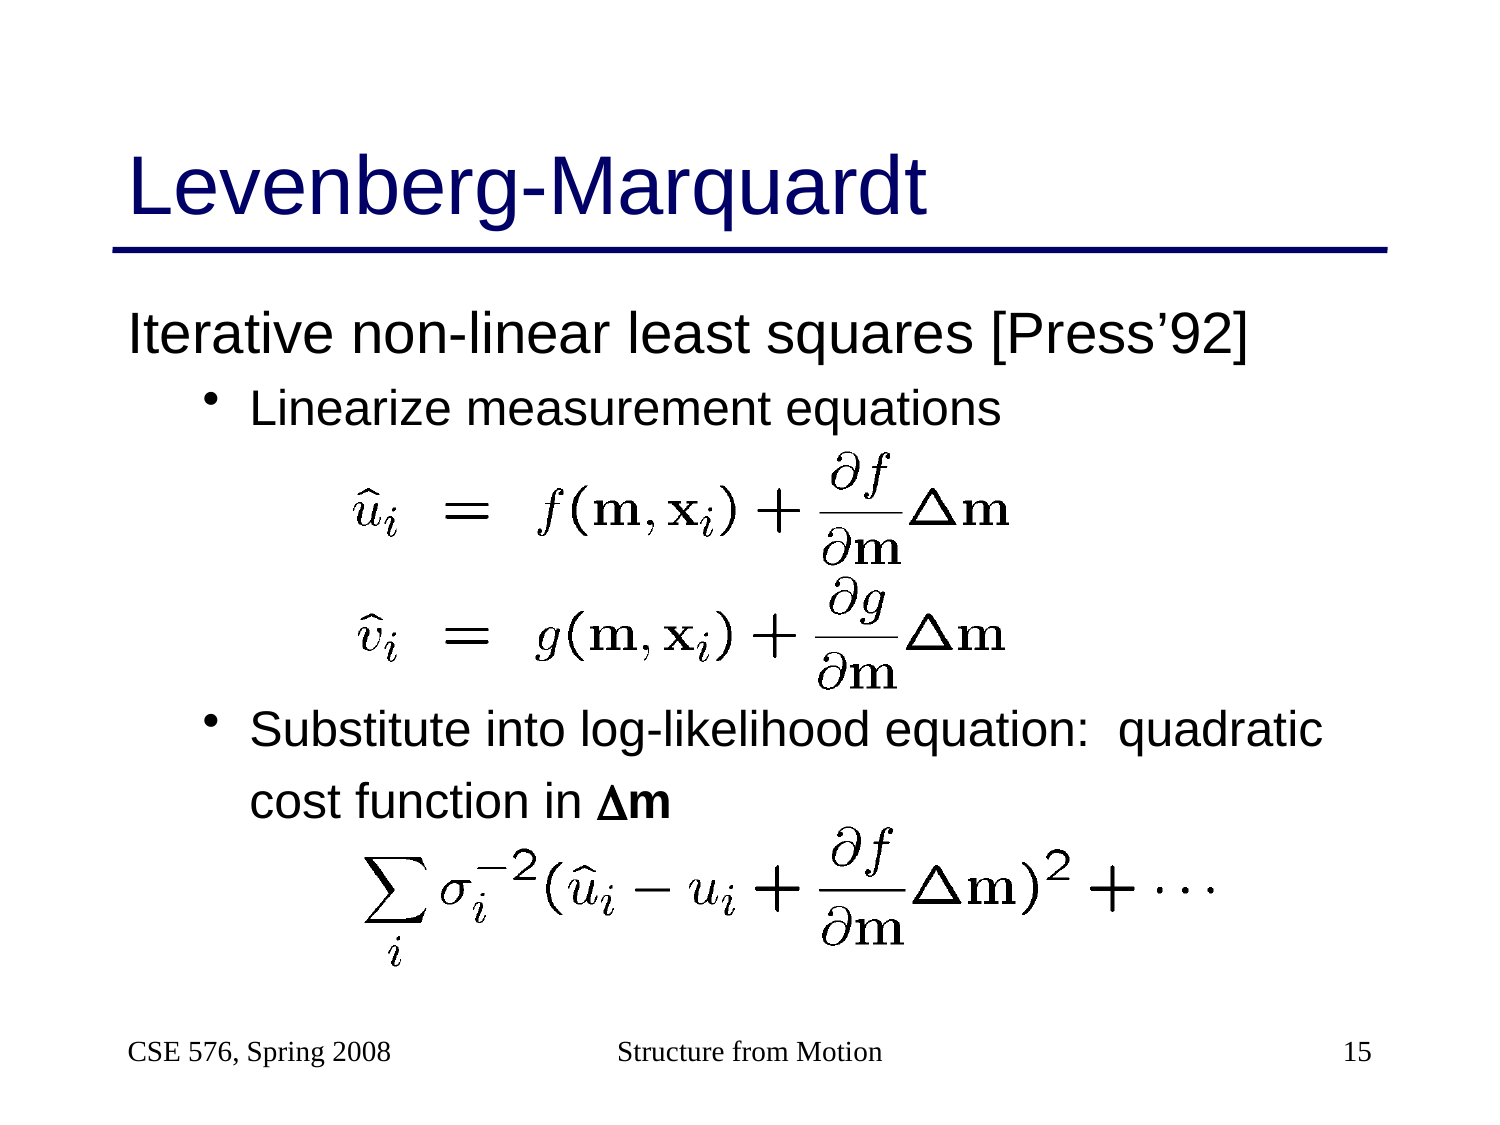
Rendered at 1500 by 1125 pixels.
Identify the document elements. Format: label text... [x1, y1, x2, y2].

picture [362, 824, 1215, 967]
picture [349, 449, 1011, 692]
footer Structure from Motion [450, 1025, 1050, 1100]
slide_number CSE 576, Spring 2008 [112, 1025, 425, 1100]
title Levenberg-Marquardt [112, 99, 1388, 263]
slide_number 15 [1074, 1025, 1388, 1100]
list Iterative non-linear least squares [Press’92] Linearize measurement equations Substitute into log-likelihood equation: quadratic cost function in Dm [112, 287, 1388, 1000]
